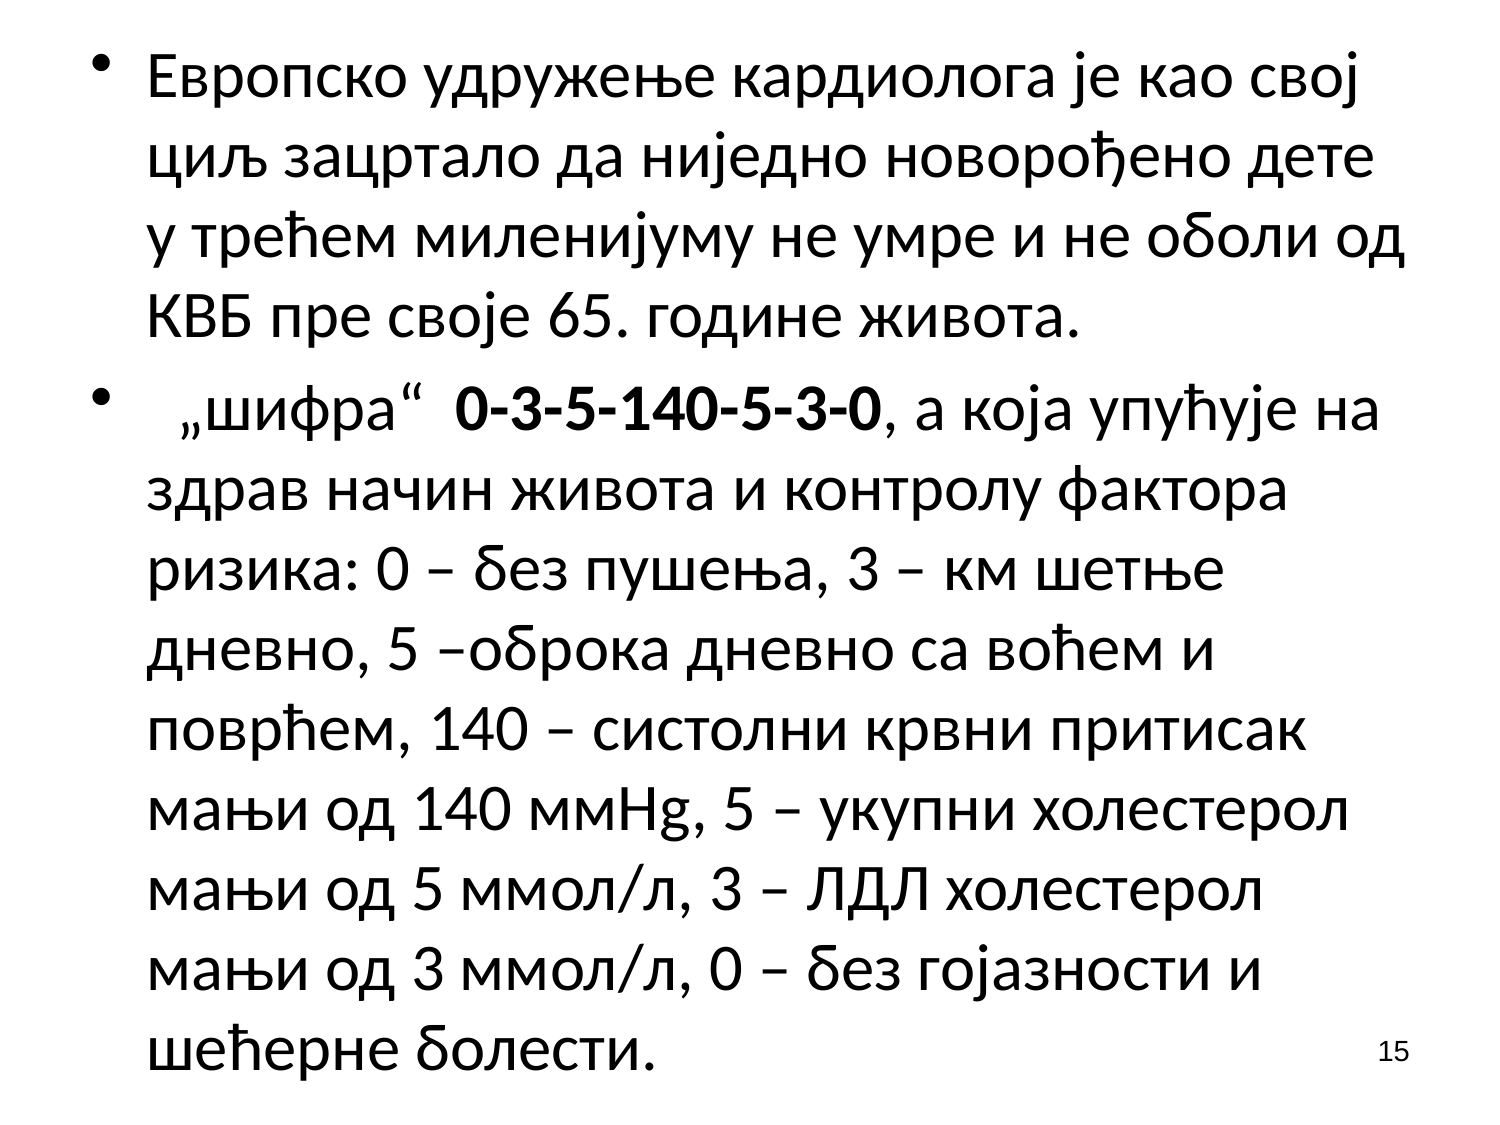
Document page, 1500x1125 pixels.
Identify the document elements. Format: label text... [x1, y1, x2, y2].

slide_number 15 [1074, 1024, 1425, 1103]
list Европско удружење кардиолога је као свој циљ зацртало да ниједно новорођено дете у трећем миленијуму не умре и не оболи од КВБ пре своје 65. године живота. „шифра“ 0-3-5-140-5-3-0, а која упућује на здрав начин живота и контролу фактора ризика: 0 – без пушења, 3 – км шетње дневно, 5 –оброка дневно са воћем и поврћем, 140 – систолни крвни притисак мањи од 140 ммHg, 5 – укупни холестерол мањи од 5 ммол/л, 3 – ЛДЛ холестерол мањи од 3 ммол/л, 0 – без гојазности и шећерне болести. [75, 23, 1425, 1005]
